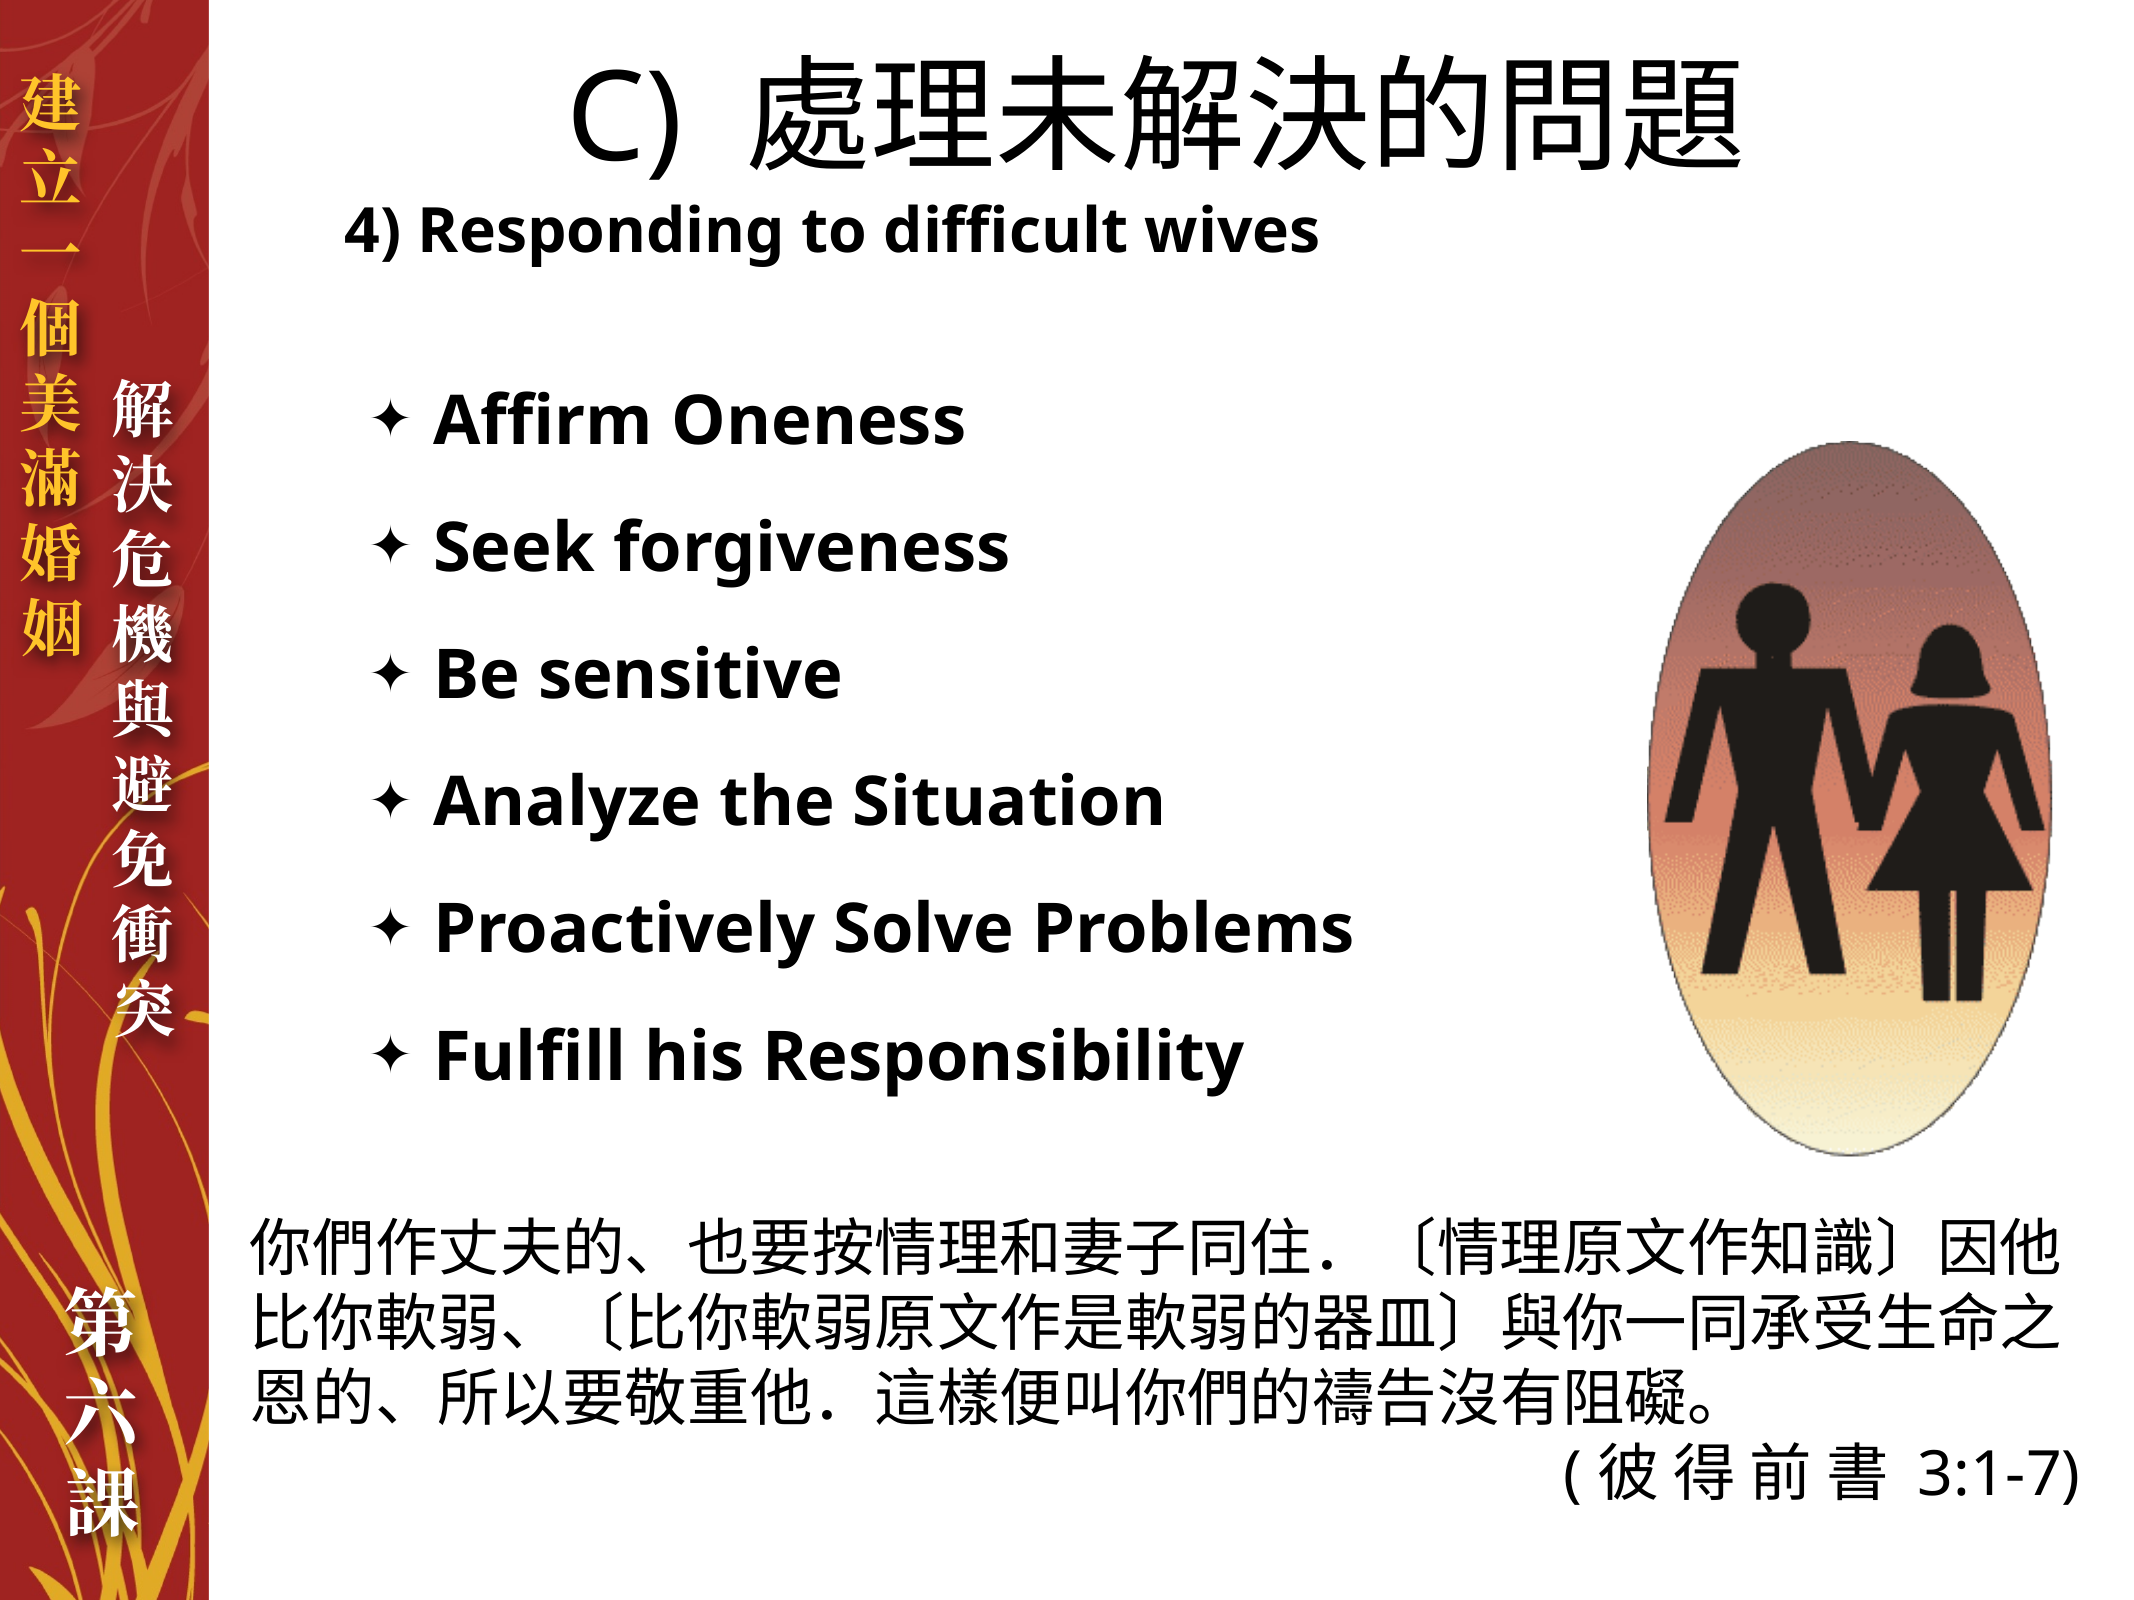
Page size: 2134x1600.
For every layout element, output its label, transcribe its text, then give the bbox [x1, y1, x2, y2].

text_box 你們作丈夫的、也要按情理和妻子同住．〔情理原文作知識〕因他比你軟弱、〔比你軟弱原文作是軟弱的器皿〕與你一同承受生命之恩的、所以要敬重他．這樣便叫你們的禱告沒有阻礙。 (彼 得 前 書 3:1-7) [241, 1199, 2090, 1517]
text_box C) 處理未解決的問題 [558, 27, 1799, 195]
picture [0, 0, 208, 1600]
text_box Affirm Oneness Seek forgiveness Be sensitive Analyze the Situation Proactively Solve Problems Fulfill his Responsibility [360, 327, 1364, 1103]
text_box 4) Responding to difficult wives [336, 181, 1331, 273]
picture [1647, 441, 2055, 1159]
